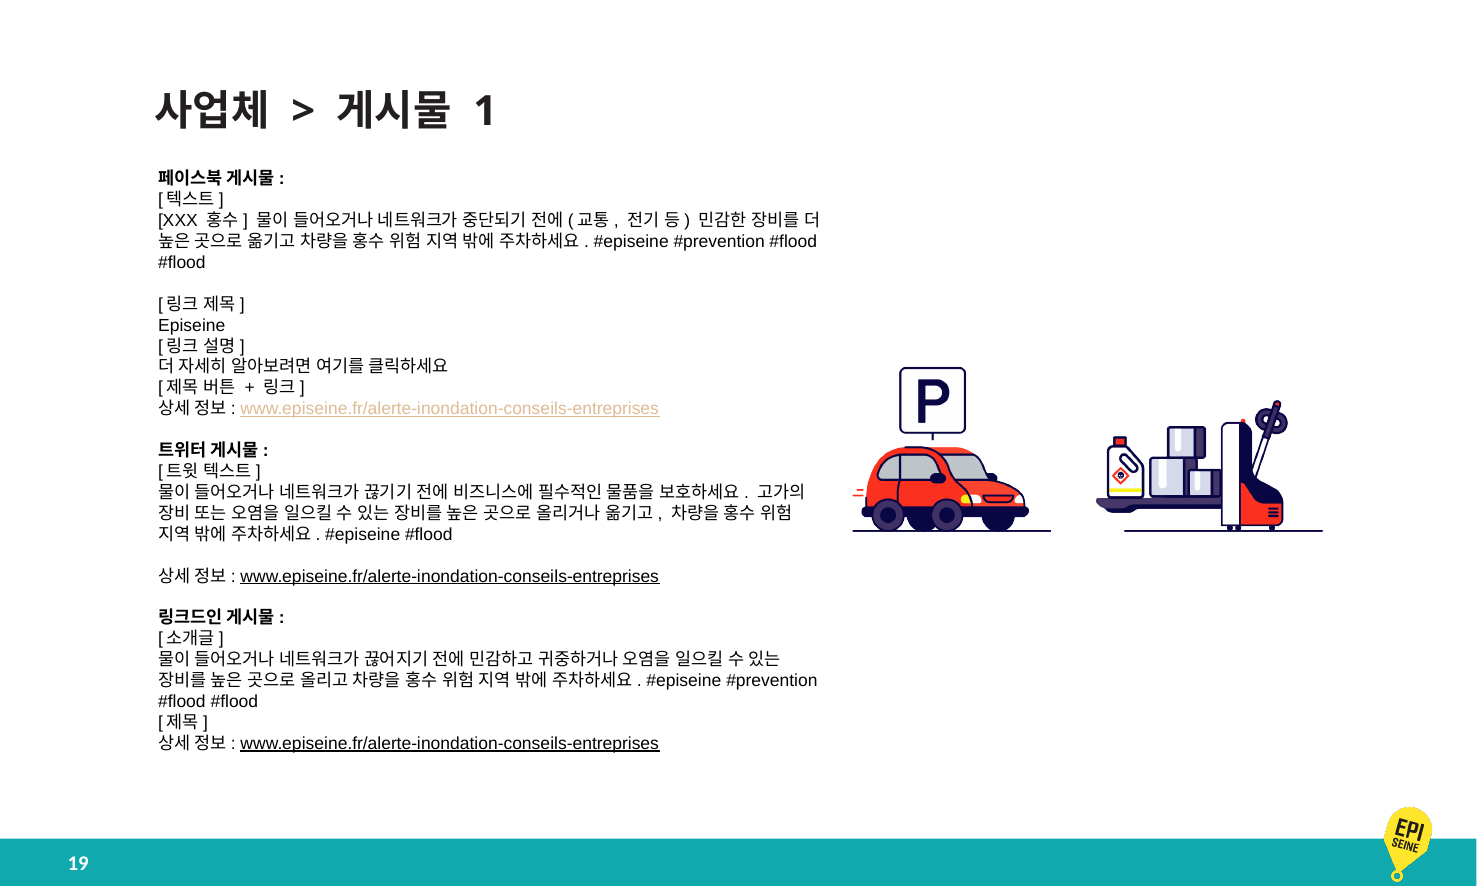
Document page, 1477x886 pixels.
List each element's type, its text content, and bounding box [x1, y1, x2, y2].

title 사업체 > 게시물 1 [152, 56, 1072, 135]
picture [1381, 805, 1433, 883]
picture [780, 256, 1371, 659]
text_box 페이스북 게시물: [텍스트] [XXX 홍수] 물이 들어오거나 네트워크가 중단되기 전에(교통, 전기 등) 민감한 장비를 더 높은 곳으로 옮기고 차량을 홍수 위험 지역 밖에 주차하세요. #episeine #prevention #flood #flood [링크 제목] Episeine [링크 설명] 더 자세히 알아보려면 여기를 클릭하세요 [제목 버튼 + 링크] 상세 정보: www.episeine.fr/alerte-inondation-conseils-entreprises 트위터 게시물: [트윗 텍스트] 물이 들어오거나 네트워크가 끊기기 전에 비즈니스에 필수적인 물품을 보호하세요. 고가의 장비 또는 오염을 일으킬 수 있는 장비를 높은 곳으로 올리거나 옮기고, 차량을 홍수 위험 지역 밖에 주차하세요. #episeine #flood 상세 정보: www.episeine.fr/alerte-inondation-conseils-entreprises 링크드인 게시물: [소개글] 물이 들어오거나 네트워크가 끊어지기 전에 민감하고 귀중하거나 오염을 일으킬 수 있는 장비를 높은 곳으로 올리고 차량을 홍수 위험 지역 밖에 주차하세요. #episeine #prevention #flood #flood [제목] 상세 정보: www.episeine.fr/alerte-inondation-conseils-entreprises [153, 162, 832, 758]
